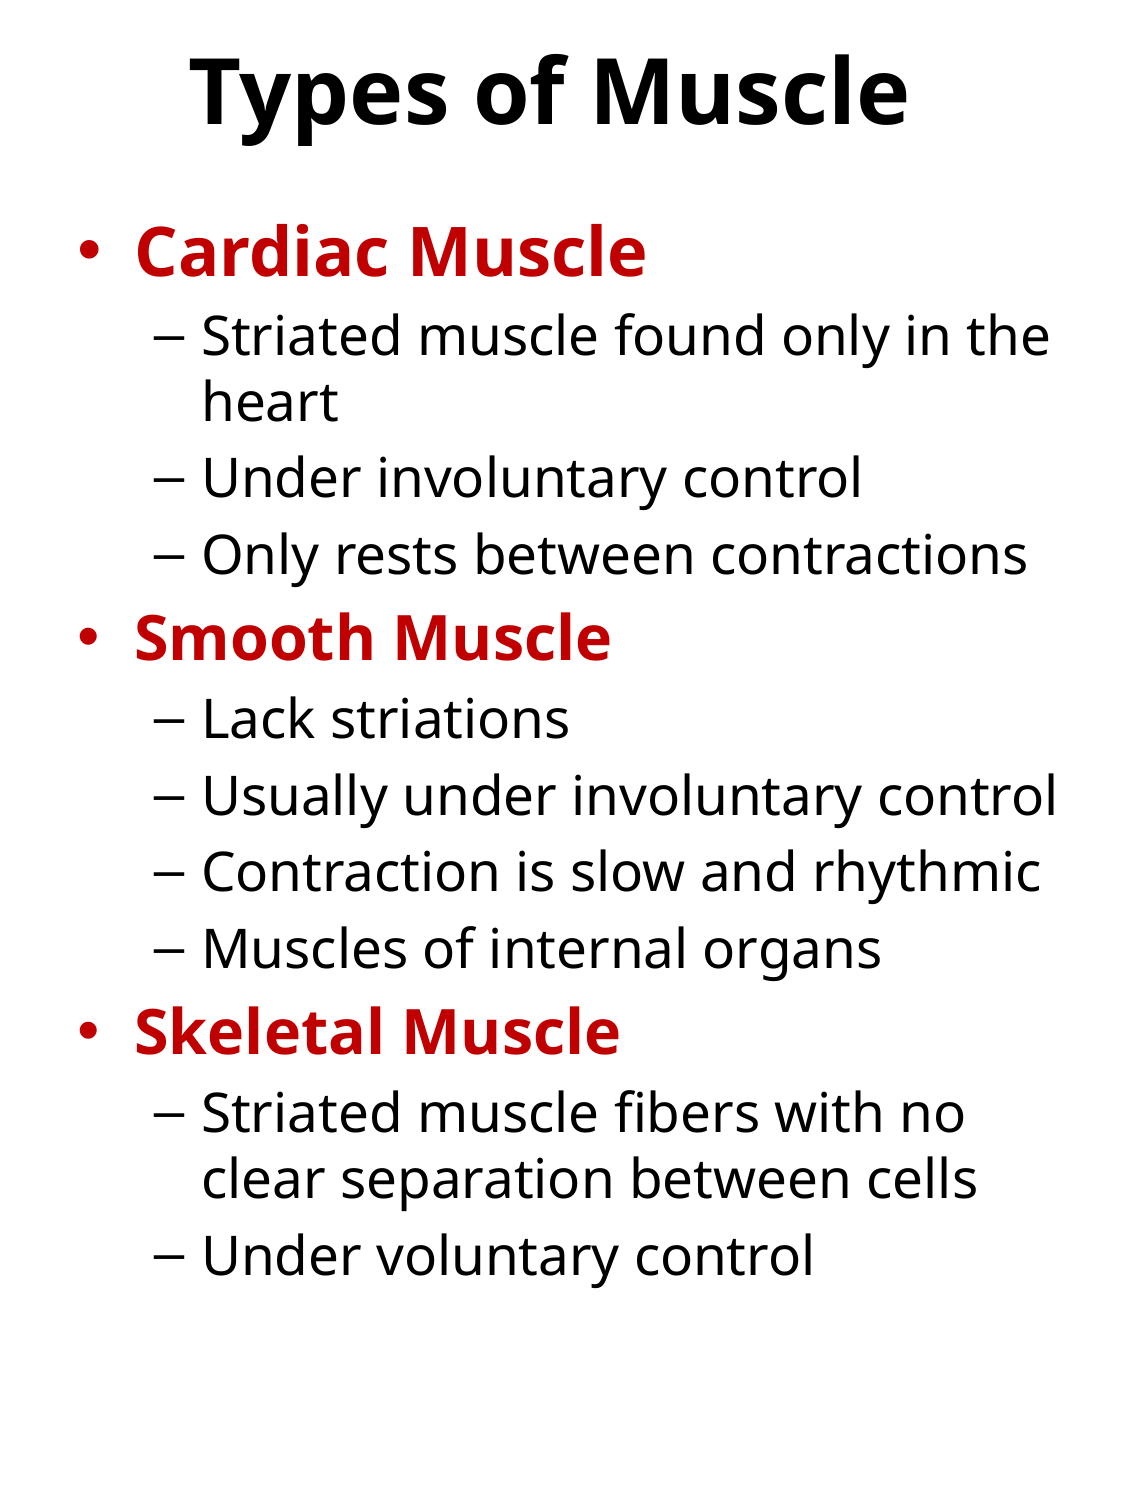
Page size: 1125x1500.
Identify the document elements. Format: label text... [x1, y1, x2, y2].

list Cardiac Muscle Striated muscle found only in the heart Under involuntary control Only rests between contractions Smooth Muscle Lack striations Usually under involuntary control Contraction is slow and rhythmic Muscles of internal organs Skeletal Muscle Striated muscle fibers with no clear separation between cells Under voluntary control [62, 200, 1075, 1413]
title Types of Muscle [50, 0, 1050, 175]
